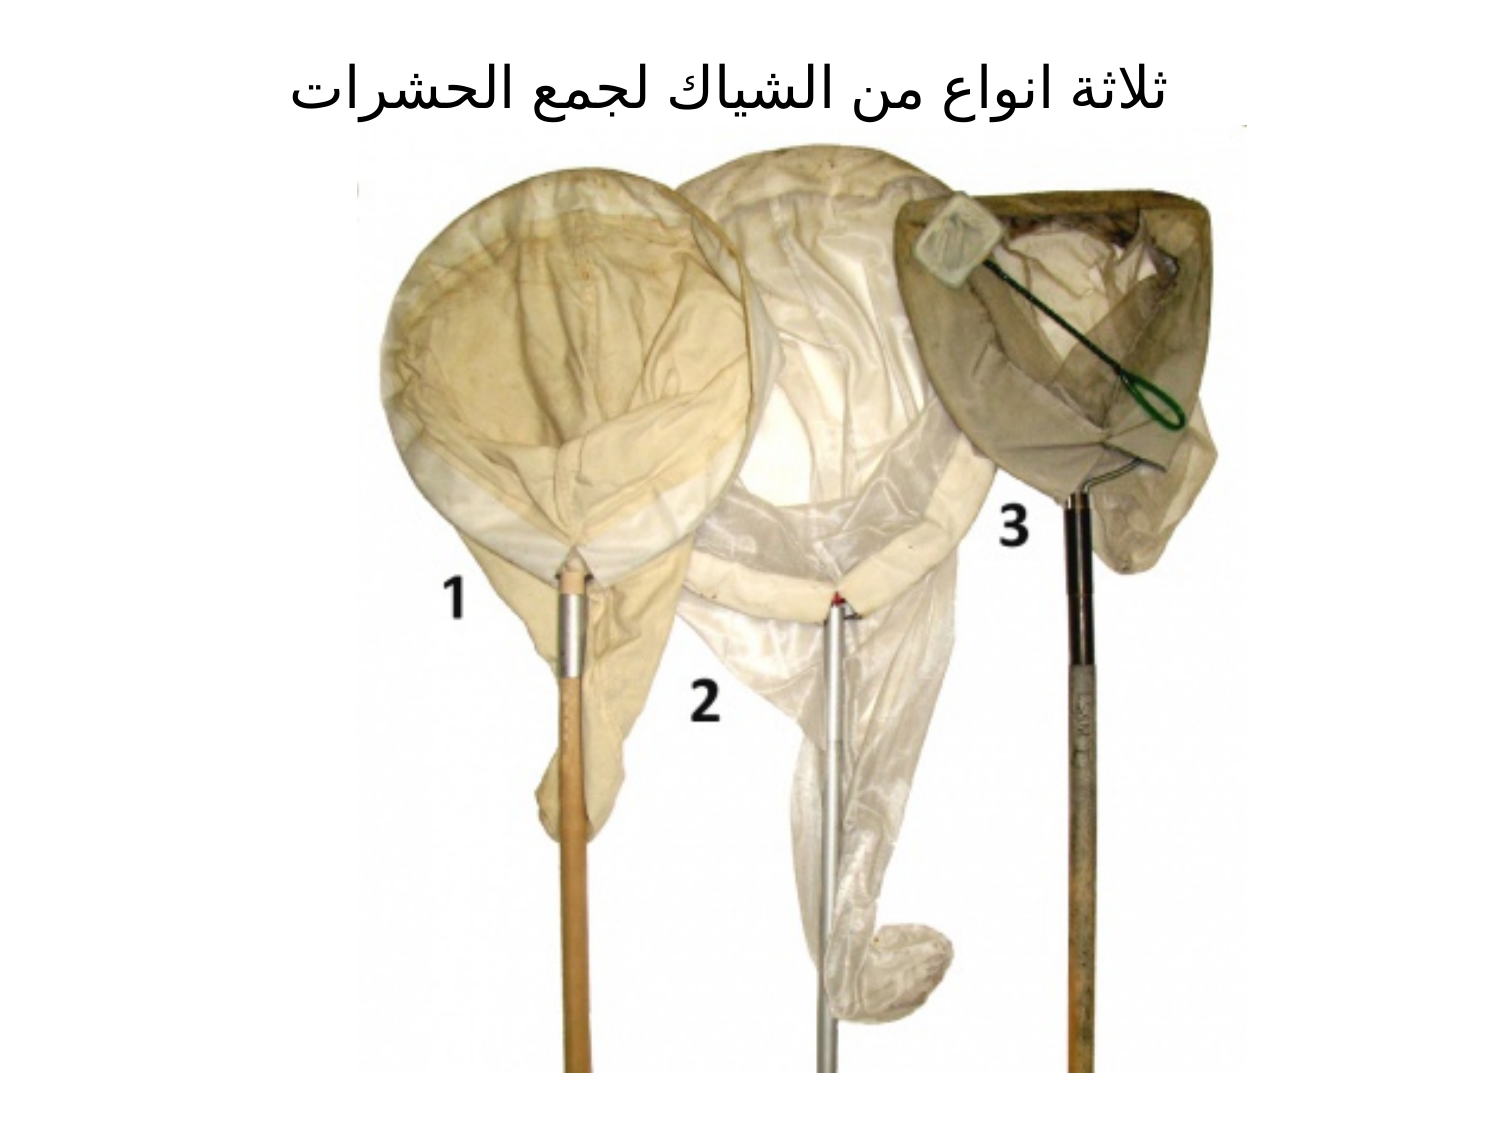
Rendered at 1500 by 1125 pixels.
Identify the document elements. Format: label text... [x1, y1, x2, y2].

text_box ثلاثة انواع من الشياك لجمع الحشرات [259, 42, 1184, 128]
picture [357, 125, 1247, 1073]
